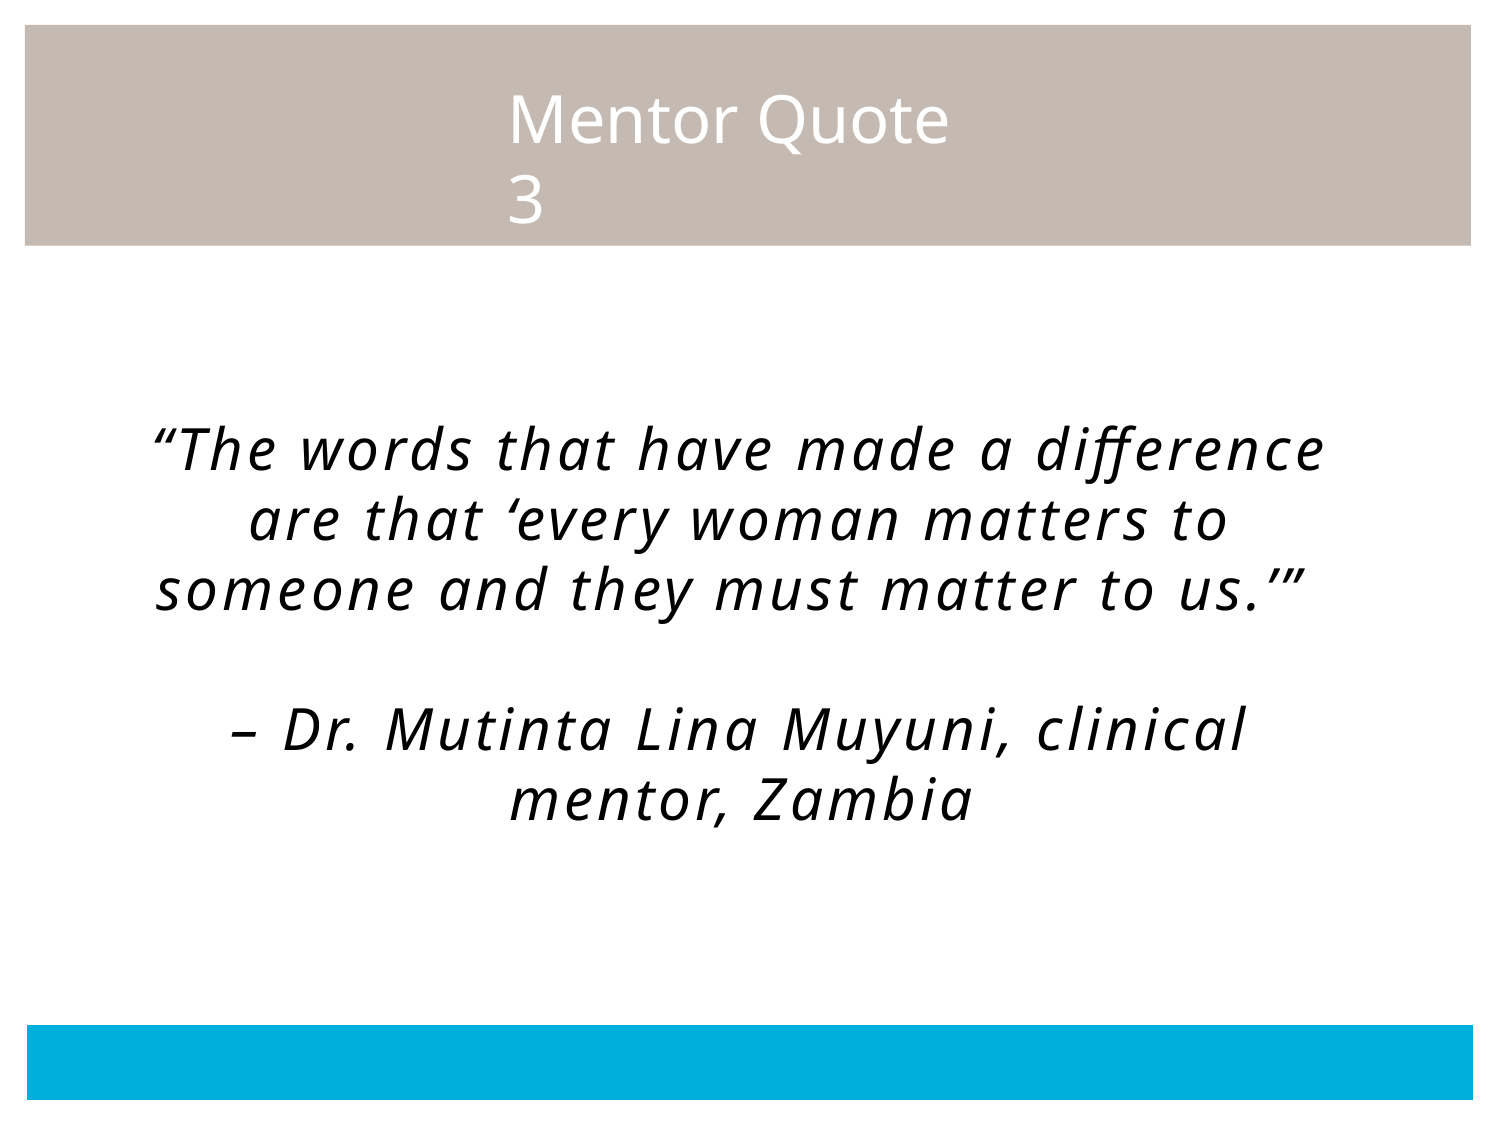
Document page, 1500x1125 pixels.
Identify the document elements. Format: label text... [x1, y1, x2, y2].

title “The words that have made a difference are that ‘every woman matters to someone and they must matter to us.’” – Dr. Mutinta Lina Muyuni, clinical mentor, Zambia [119, 261, 1363, 984]
text_box Mentor Quote 3 [492, 69, 990, 244]
